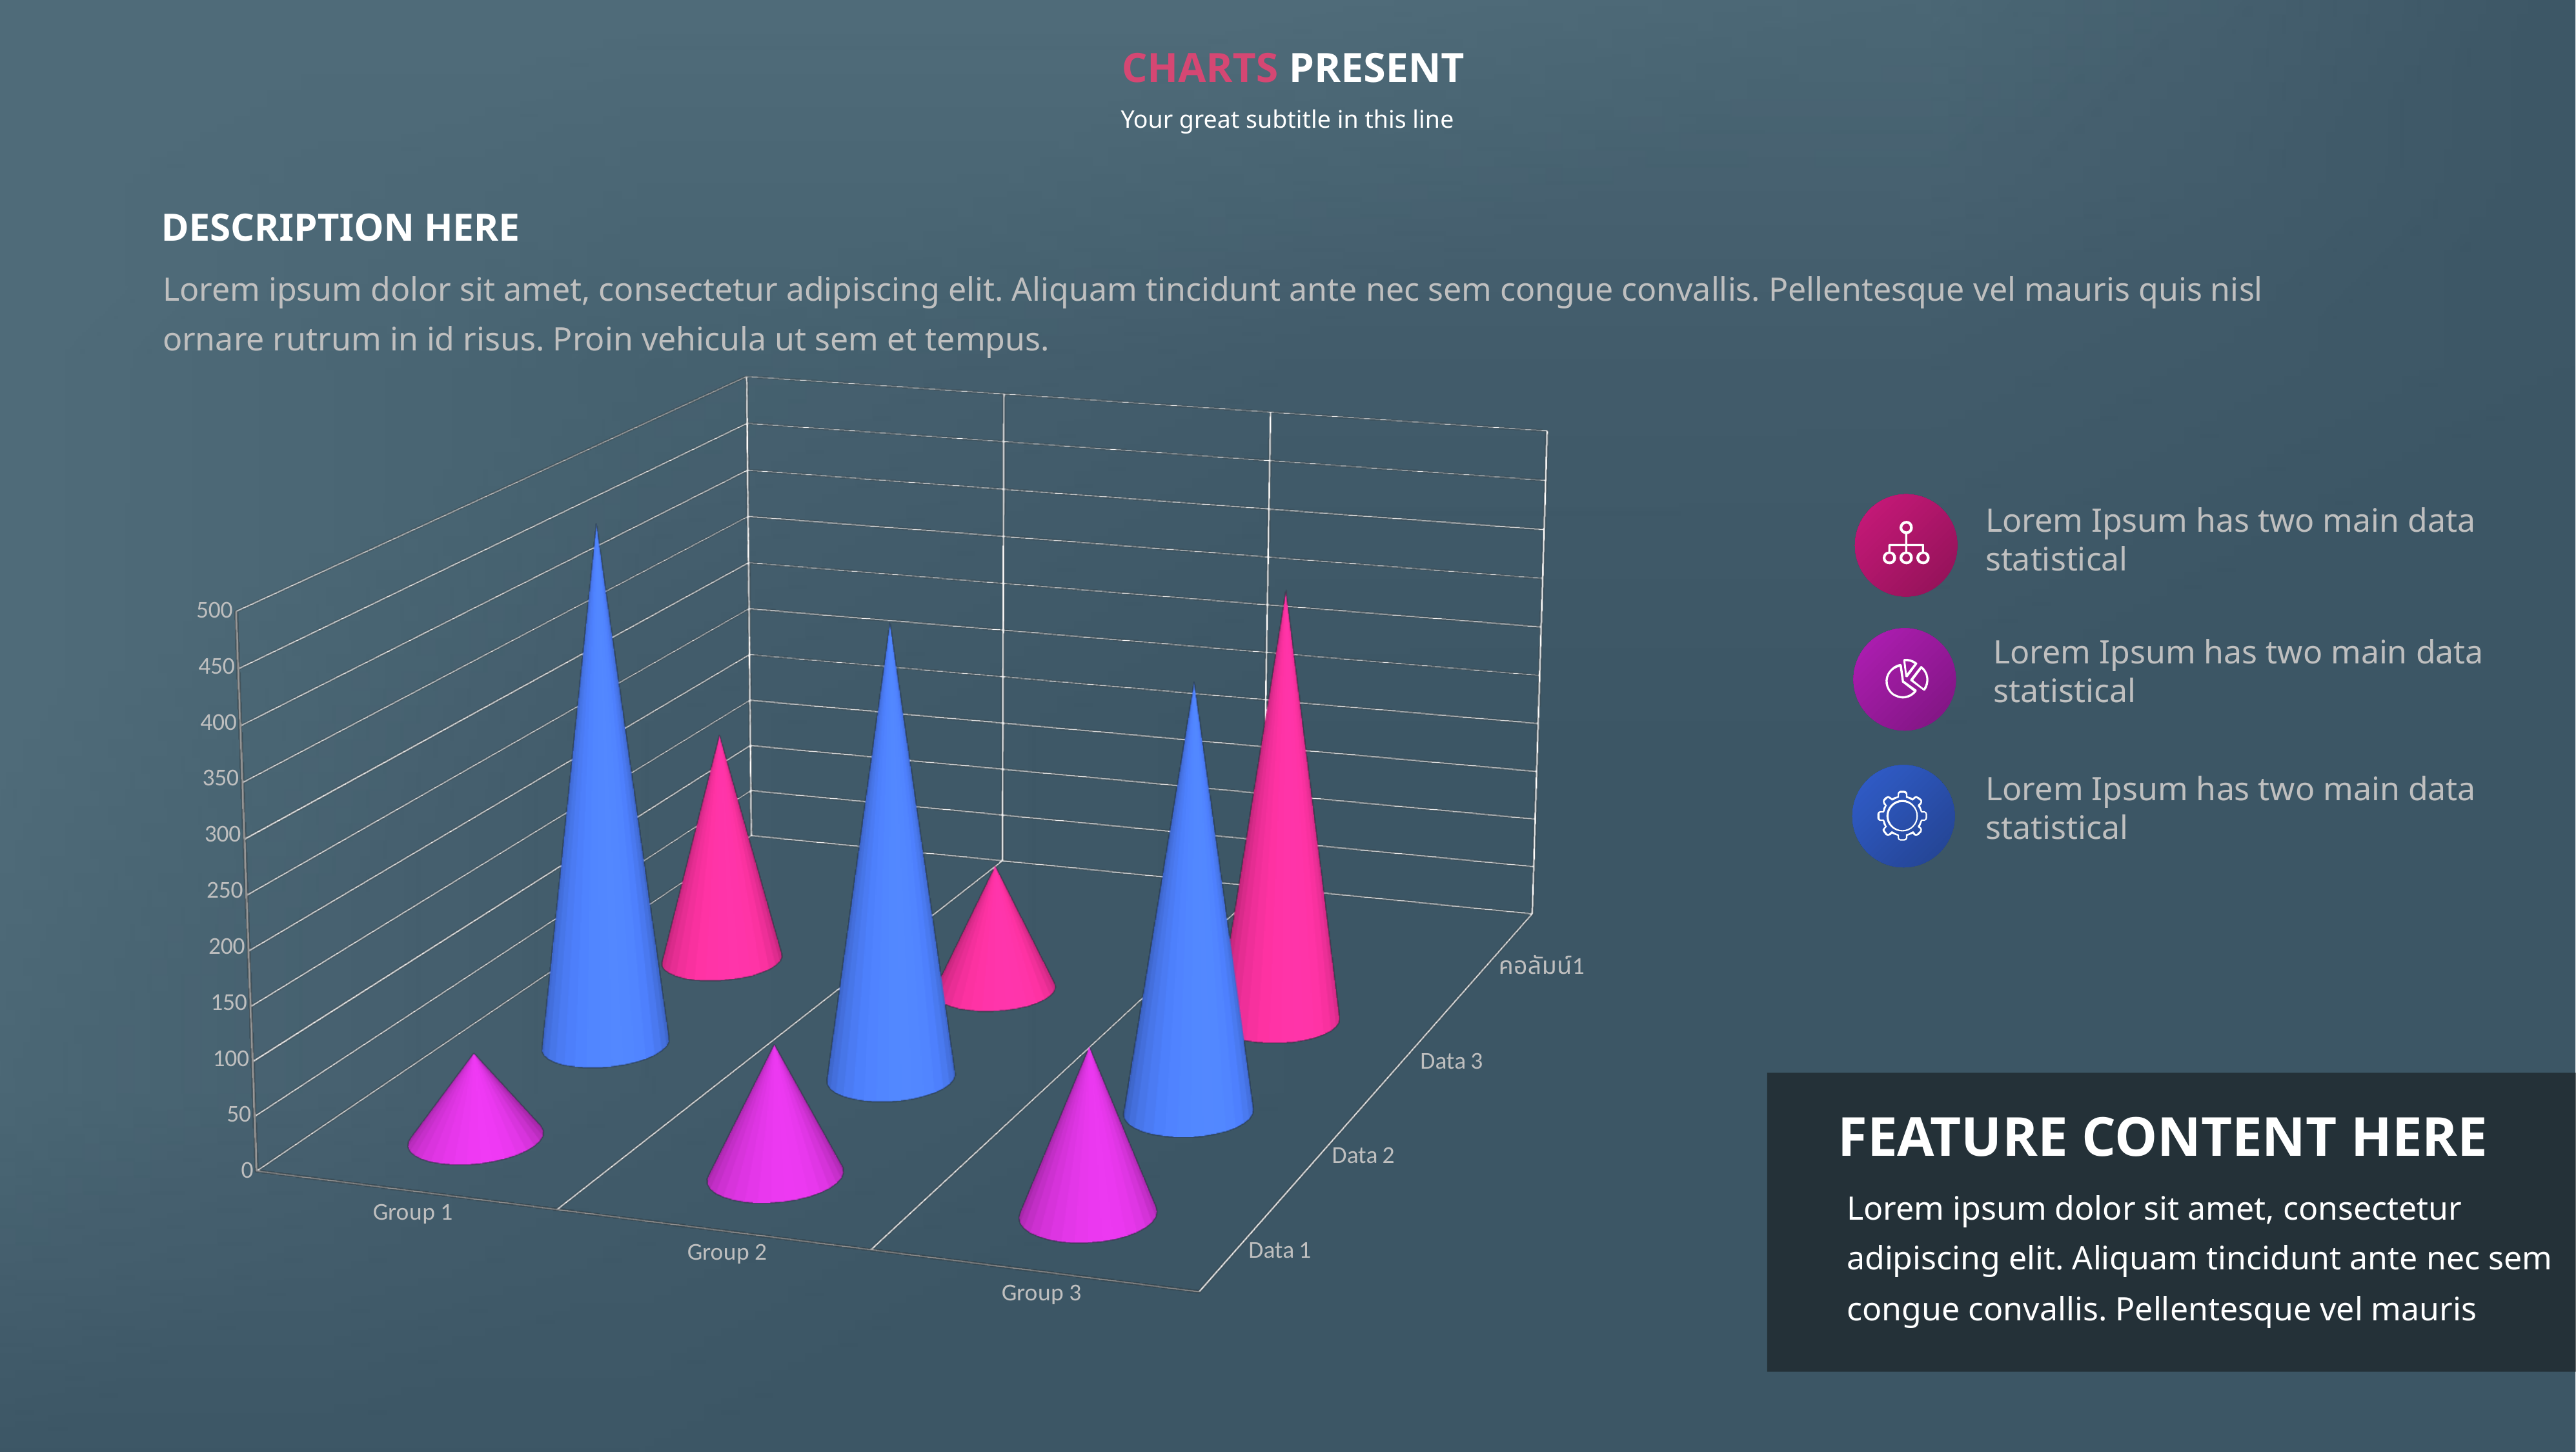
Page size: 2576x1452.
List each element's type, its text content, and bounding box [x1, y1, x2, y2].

picture [0, 0, 2576, 1452]
text_box Lorem Ipsum has two main data statistical [1962, 488, 2576, 589]
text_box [1853, 628, 1956, 731]
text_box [1854, 494, 1958, 597]
chart [109, 334, 1683, 1372]
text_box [136, 193, 2377, 372]
text_box Lorem Ipsum has two main data statistical [1962, 756, 2576, 858]
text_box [1852, 765, 1955, 868]
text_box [1767, 1073, 2576, 1372]
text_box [803, 32, 1783, 146]
text_box Lorem Ipsum has two main data statistical [1970, 620, 2576, 721]
